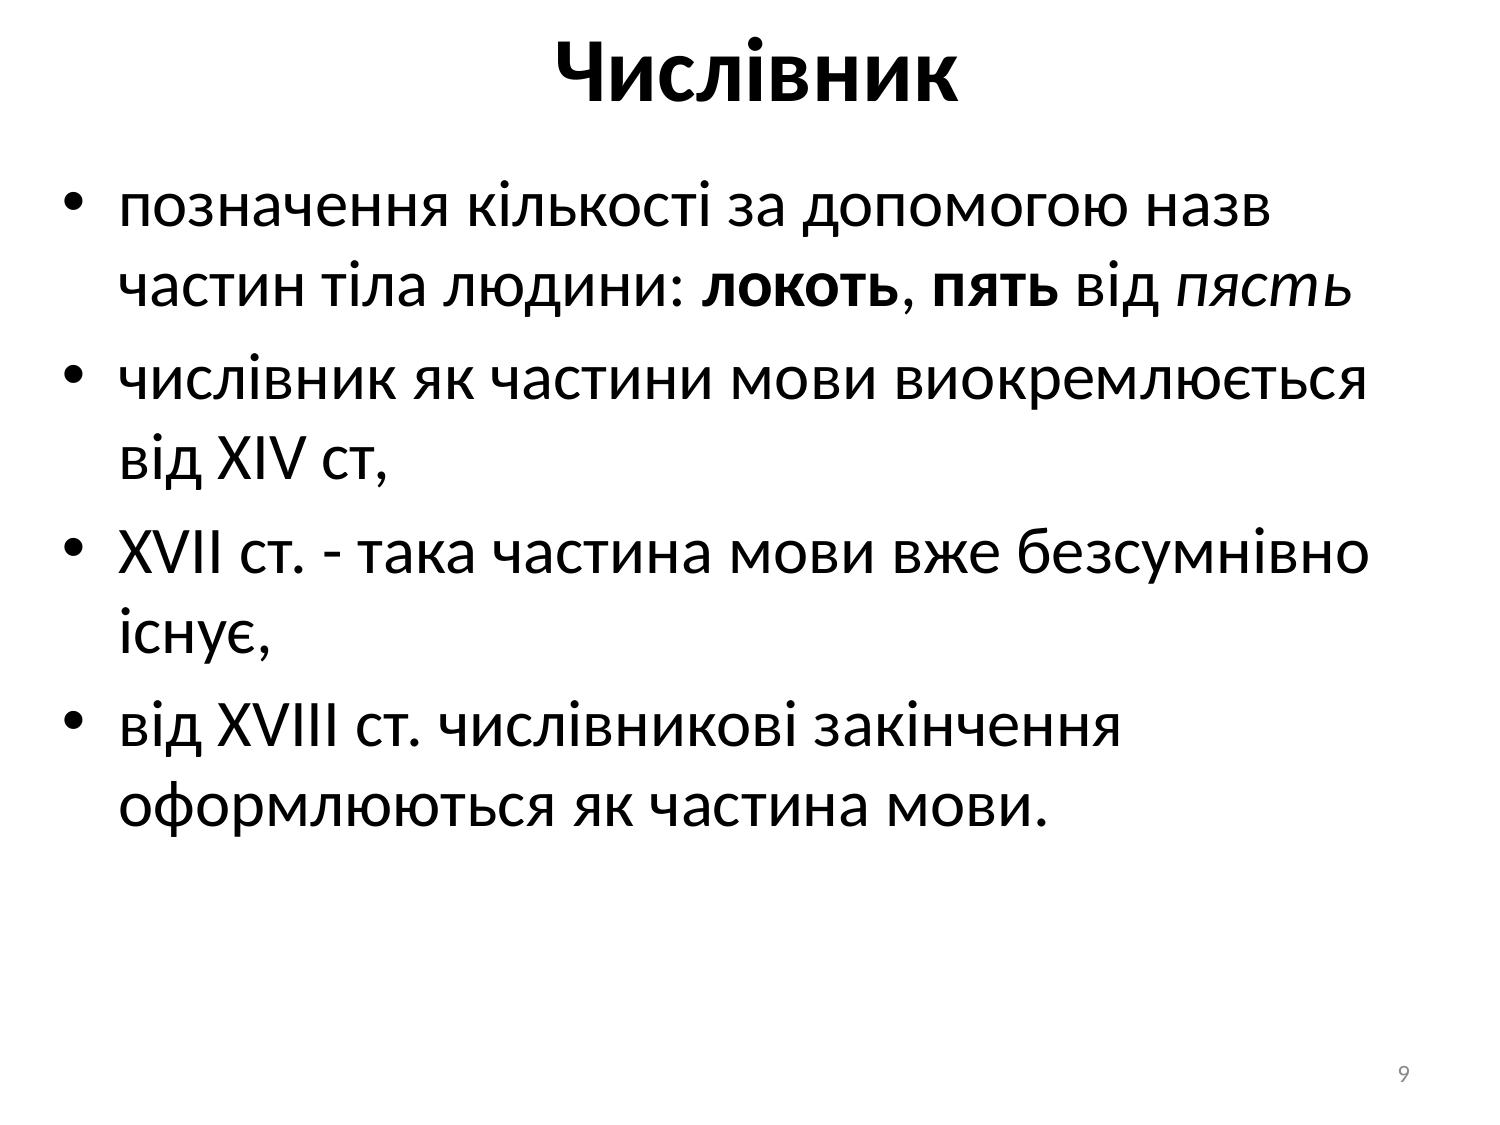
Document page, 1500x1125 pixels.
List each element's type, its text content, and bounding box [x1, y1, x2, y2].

slide_number 9 [1074, 1042, 1425, 1103]
list позначення кількості за допомогою назв частин тіла людини: локоть, пять від пясть числівник як частини мови виокремлюється від XIV ст, XVII ст. - така частина мови вже безсумнівно існує, від XVIII ст. числівникові закінчення оформлюються як частина мови. [46, 152, 1454, 1005]
title Числівник [82, 0, 1432, 129]
